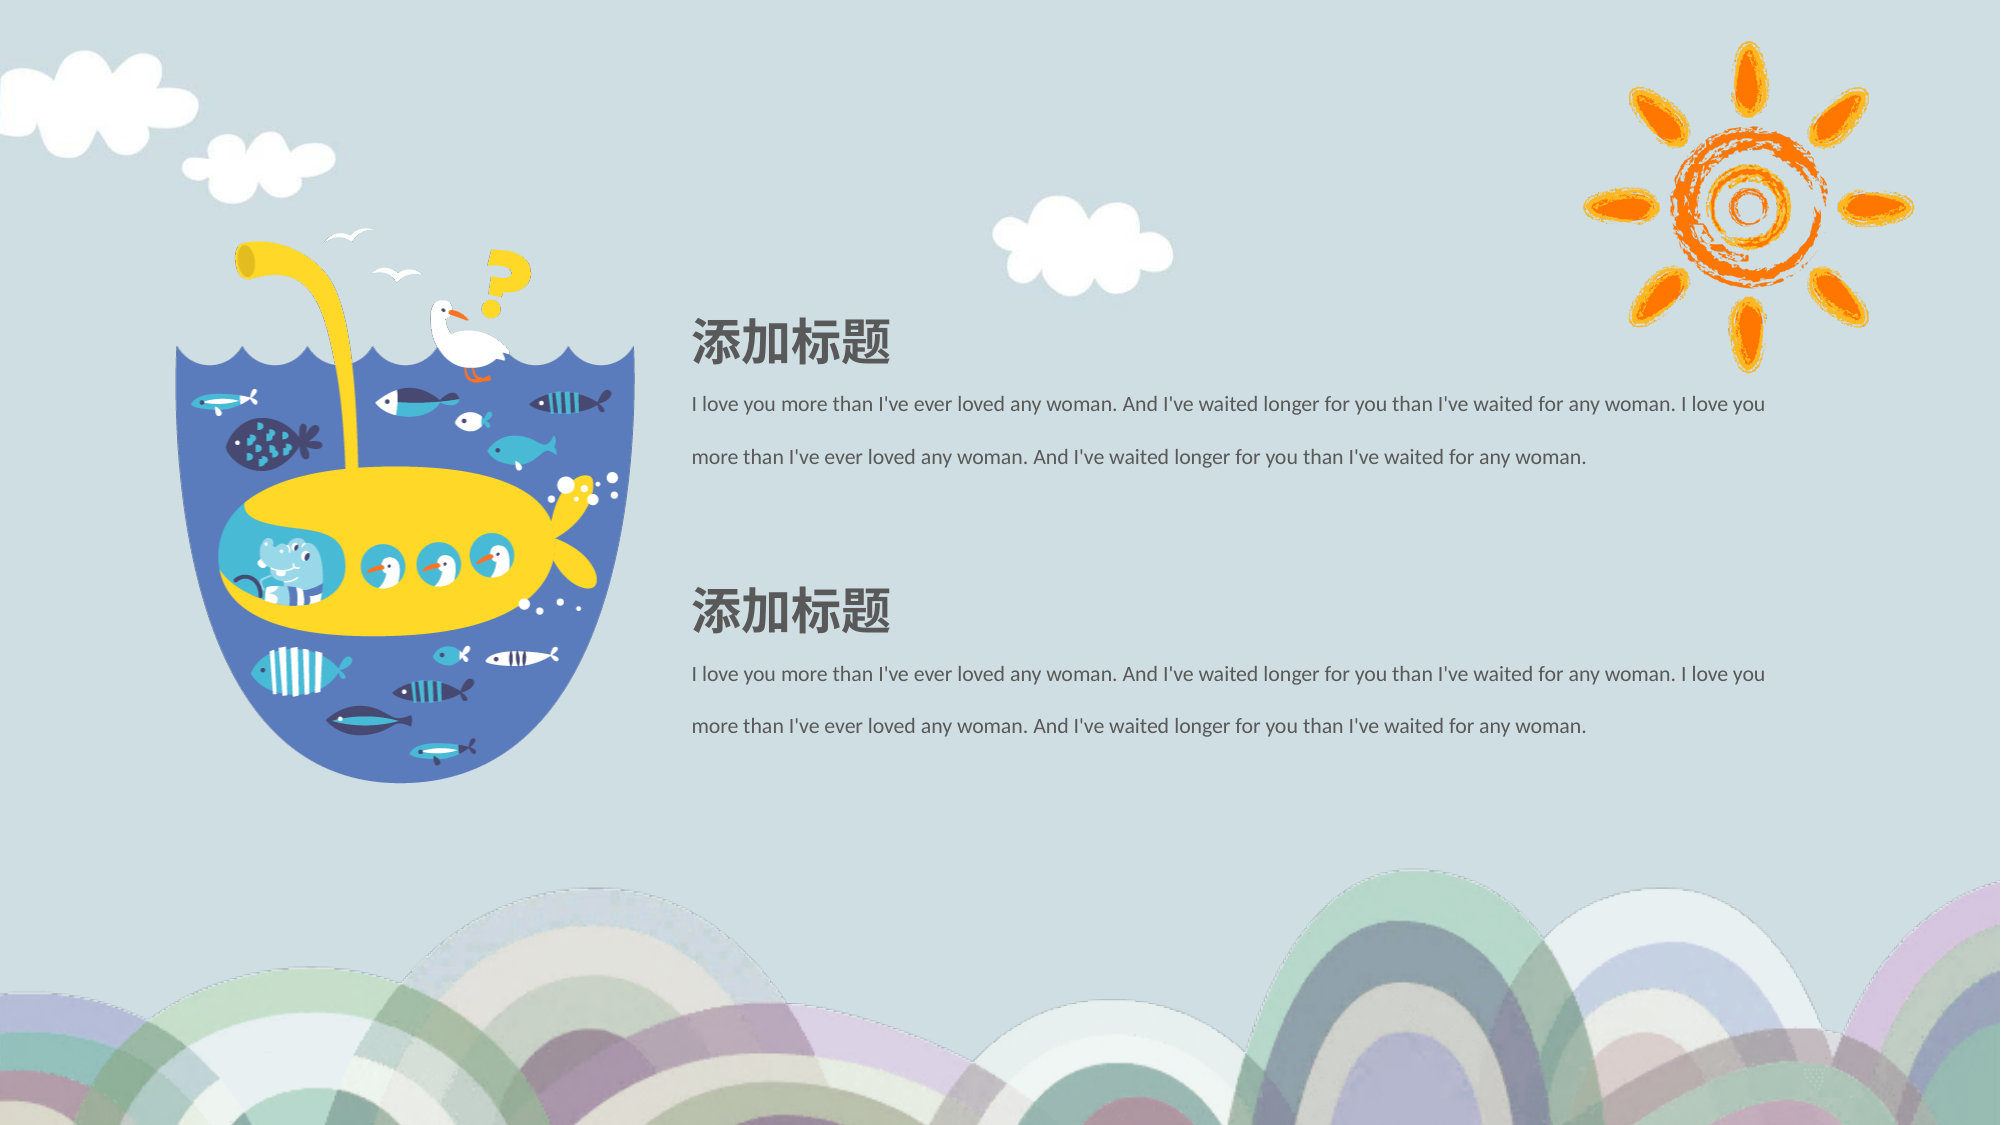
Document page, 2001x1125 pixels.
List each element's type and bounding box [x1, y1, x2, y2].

text_box [677, 559, 1817, 800]
text_box [677, 290, 1817, 531]
picture [0, 9, 1199, 804]
picture [1573, 0, 1947, 378]
picture [0, 830, 2000, 1125]
